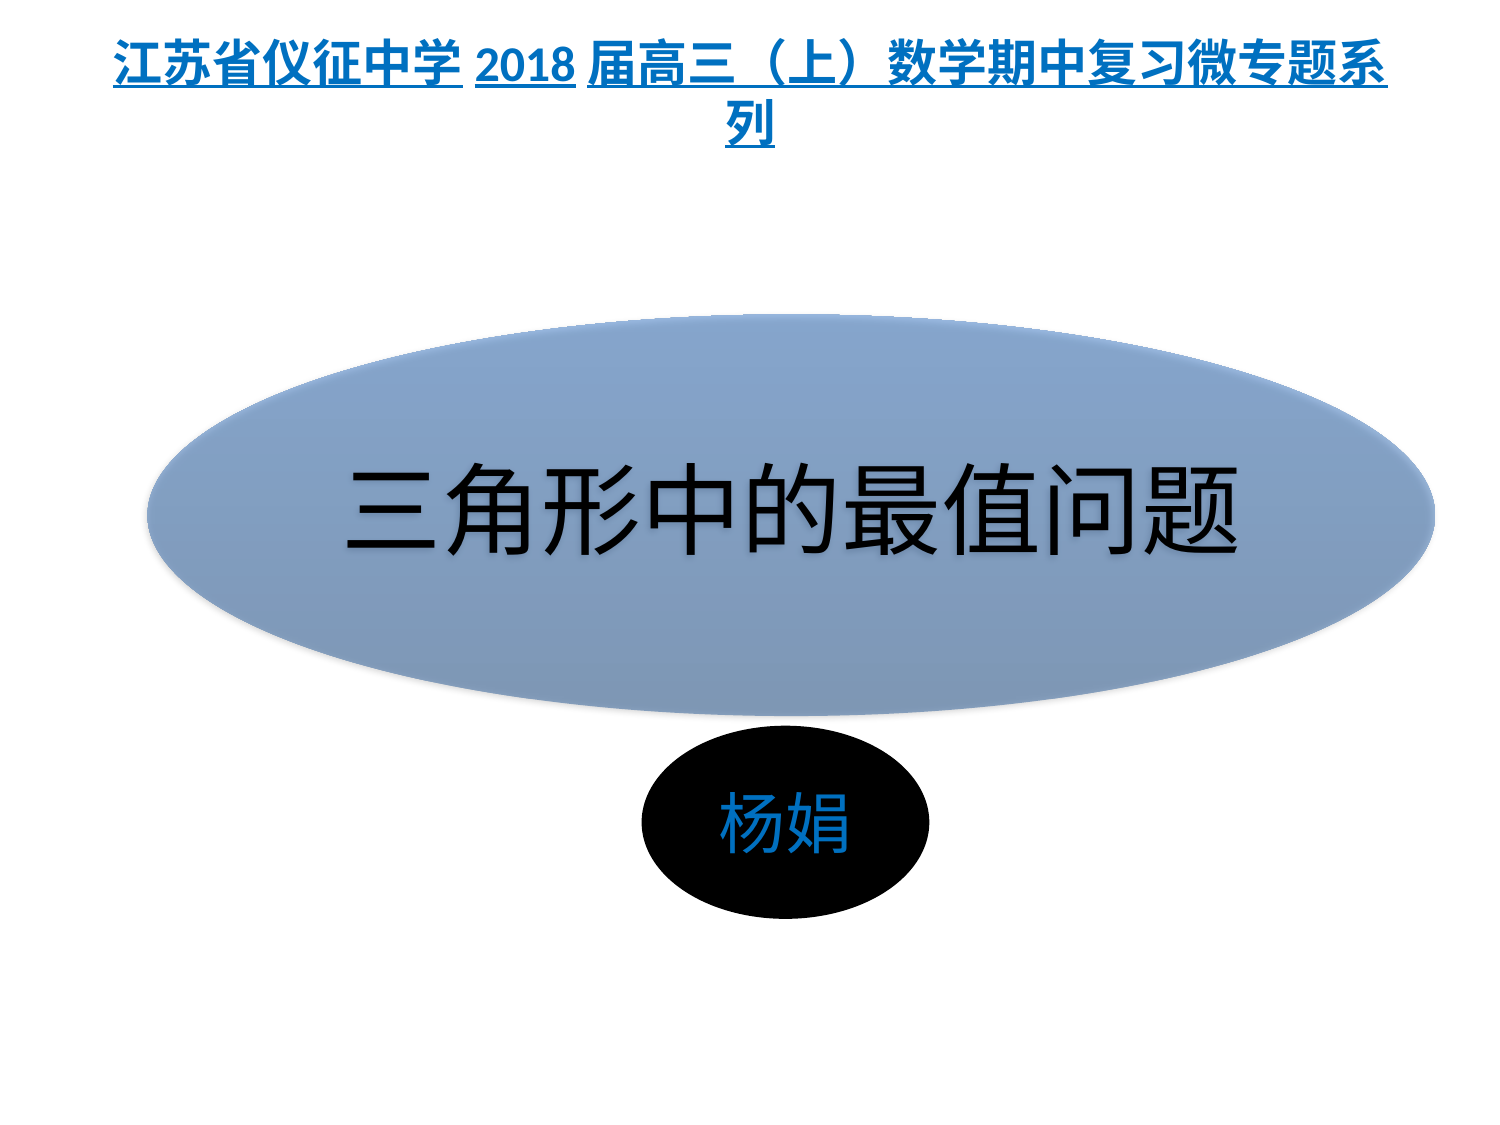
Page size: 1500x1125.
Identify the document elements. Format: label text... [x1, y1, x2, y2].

text_box 杨娟 [641, 749, 930, 919]
title 江苏省仪征中学2018届高三（上）数学期中复习微专题系列 [75, 45, 1425, 138]
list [147, 290, 1436, 740]
